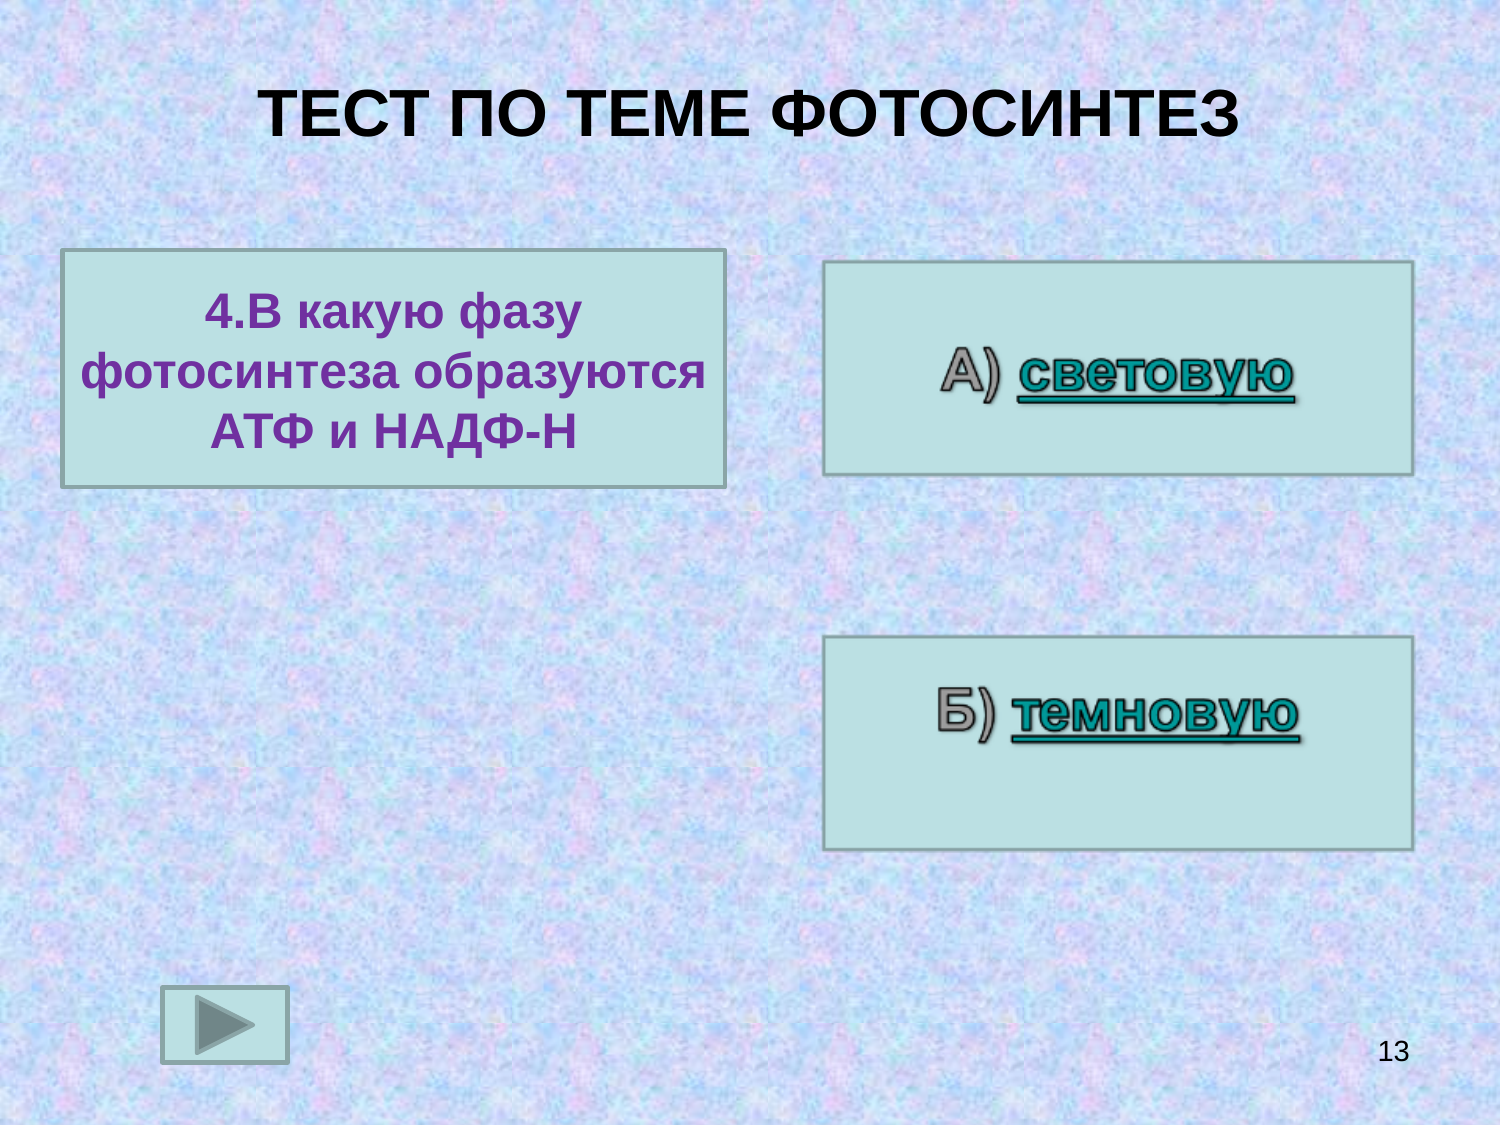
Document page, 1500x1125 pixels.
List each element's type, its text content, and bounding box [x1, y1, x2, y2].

text_box [160, 985, 290, 1065]
picture [0, 0, 1500, 1125]
slide_number 13 [1074, 1024, 1426, 1103]
text_box 4.В какую фазу фотосинтеза образуются АТФ и НАДФ-Н [60, 248, 727, 489]
title ТЕСТ ПО ТЕМЕ ФОТОСИНТЕЗ [75, 45, 1425, 175]
